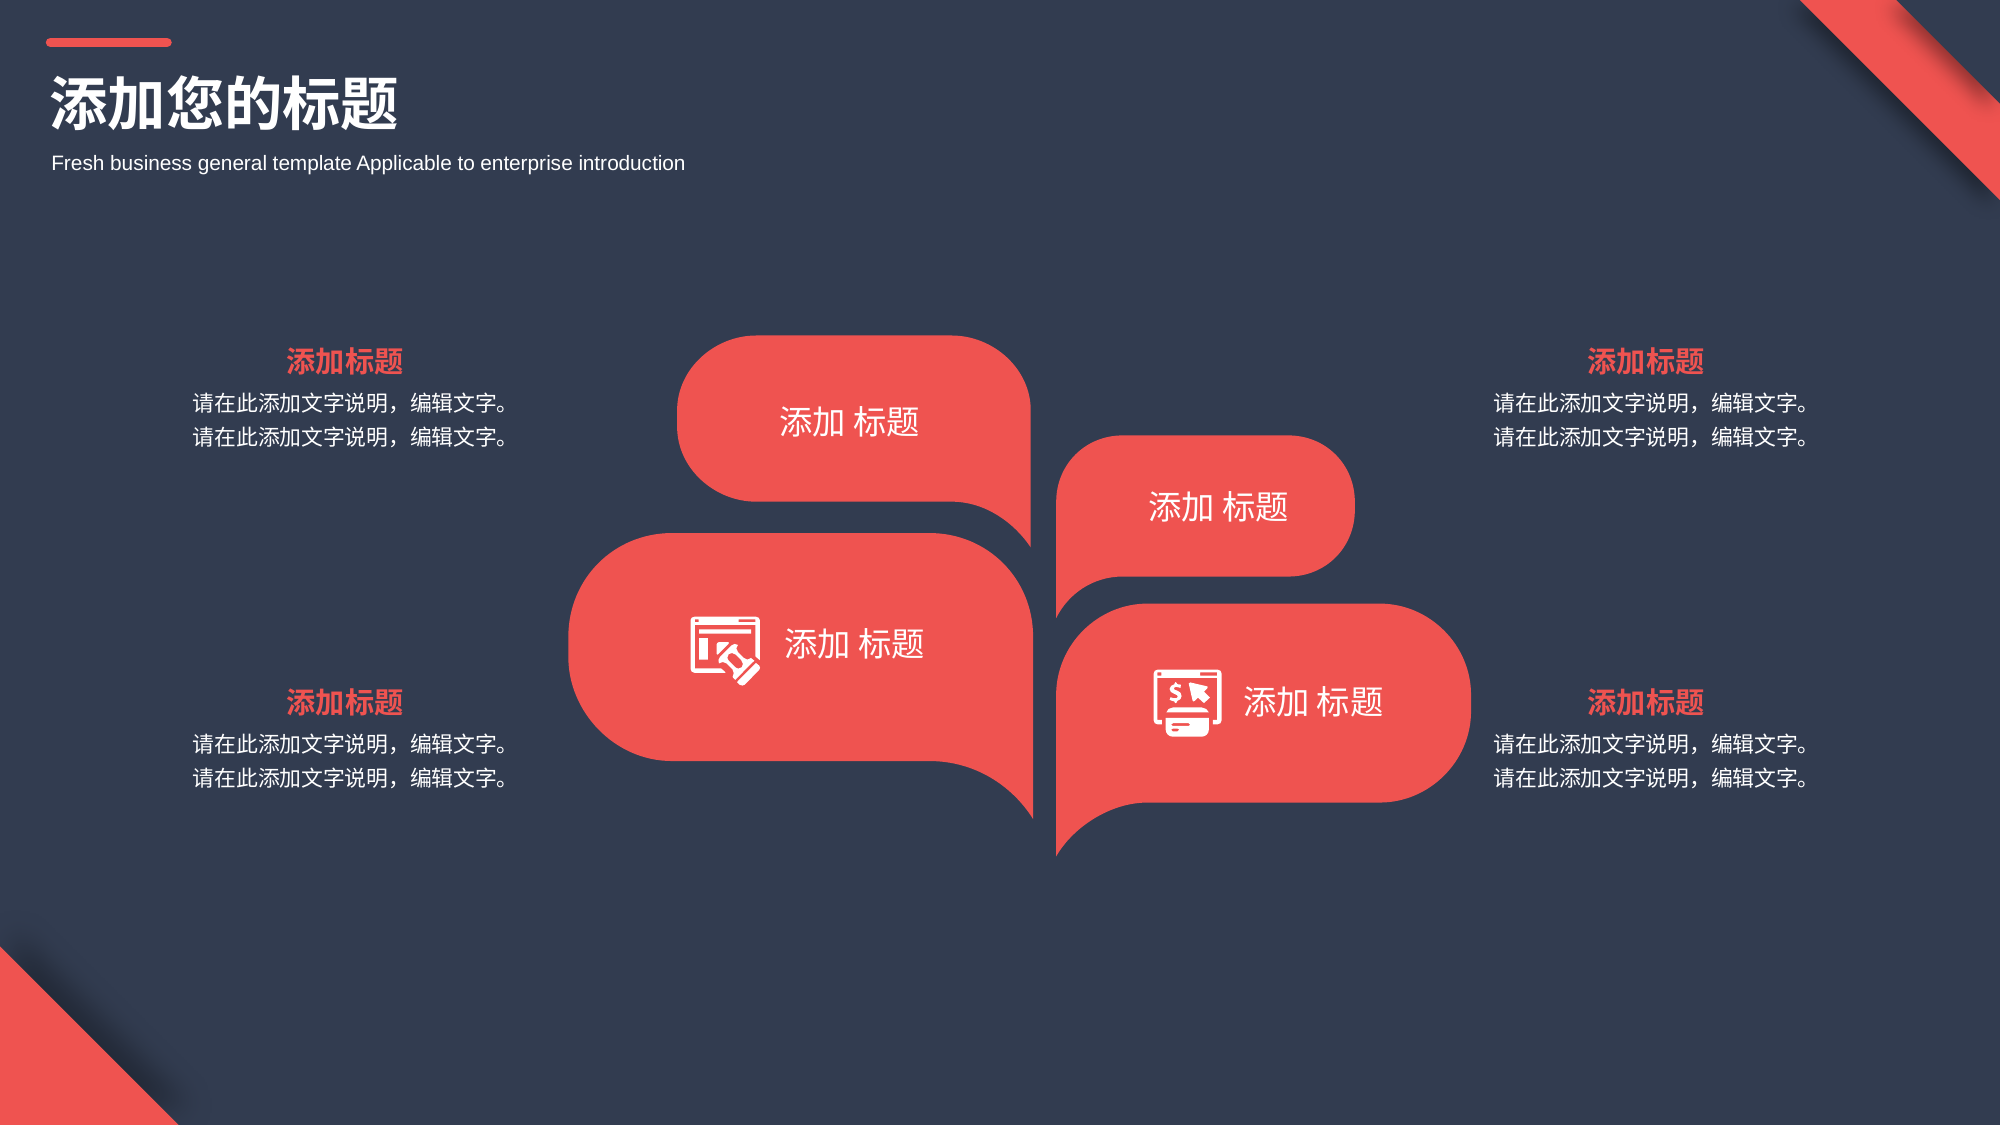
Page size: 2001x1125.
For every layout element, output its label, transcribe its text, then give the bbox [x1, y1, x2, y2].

text_box 添加 标题 [765, 393, 943, 449]
text_box [0, 944, 181, 1125]
text_box 请在此添加文字说明，编辑文字。请在此添加文字说明，编辑文字。 [170, 374, 521, 458]
text_box [677, 335, 1031, 548]
text_box [1894, 0, 2000, 106]
text_box 添加标题 [1564, 676, 1728, 715]
text_box 添加 标题 [769, 616, 948, 671]
text_box 添加标题 [263, 676, 427, 715]
text_box Fresh business general template Applicable to enterprise introduction [36, 142, 701, 182]
text_box 请在此添加文字说明，编辑文字。请在此添加文字说明，编辑文字。 [1471, 715, 1822, 799]
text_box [690, 616, 761, 686]
text_box 添加标题 [1564, 335, 1728, 374]
text_box 请在此添加文字说明，编辑文字。请在此添加文字说明，编辑文字。 [170, 715, 521, 799]
text_box 添加 标题 [1228, 673, 1407, 729]
text_box [1056, 435, 1355, 619]
text_box 添加 标题 [1133, 478, 1312, 534]
text_box [568, 533, 1034, 820]
text_box 请在此添加文字说明，编辑文字。请在此添加文字说明，编辑文字。 [1471, 374, 1822, 458]
text_box [1056, 603, 1472, 857]
text_box [1798, 0, 2000, 202]
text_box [1153, 669, 1222, 737]
text_box 添加您的标题 [34, 59, 414, 145]
text_box 添加标题 [263, 335, 427, 374]
